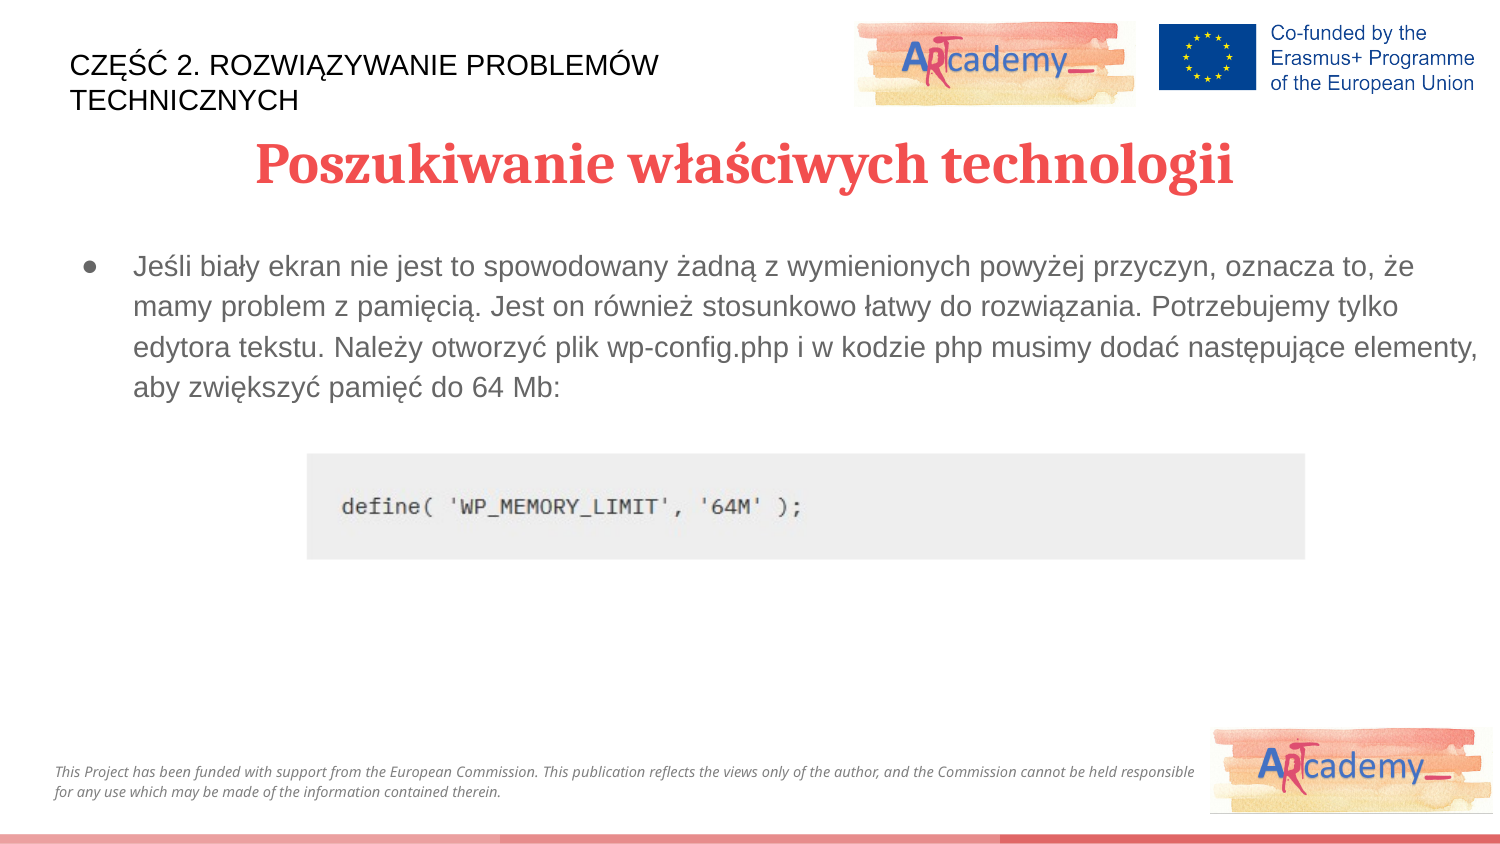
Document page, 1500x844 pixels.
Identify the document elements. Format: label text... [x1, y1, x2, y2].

list Jeśli biały ekran nie jest to spowodowany żadną z wymienionych powyżej przyczyn, oznacza to, że mamy problem z pamięcią. Jest on również stosunkowo łatwy do rozwiązania. Potrzebujemy tylko edytora tekstu. Należy otworzyć plik wp-config.php i w kodzie php musimy dodać następujące elementy, aby zwiększyć pamięć do 64 Mb: [43, 192, 1500, 339]
picture [290, 442, 1317, 573]
picture [854, 2, 1137, 138]
picture [1210, 709, 1493, 844]
text_box This Project has been funded with support from the European Commission. This publication reflects the views only of the author, and the Commission cannot be held responsible for any use which may be made of the information contained therein. [39, 754, 1205, 799]
picture [1158, 24, 1474, 94]
title Poszukiwanie właściwych technologii [143, 3, 1346, 192]
text_box CZĘŚĆ 2. ROZWIĄZYWANIE PROBLEMÓW TECHNICZNYCH [54, 39, 677, 124]
